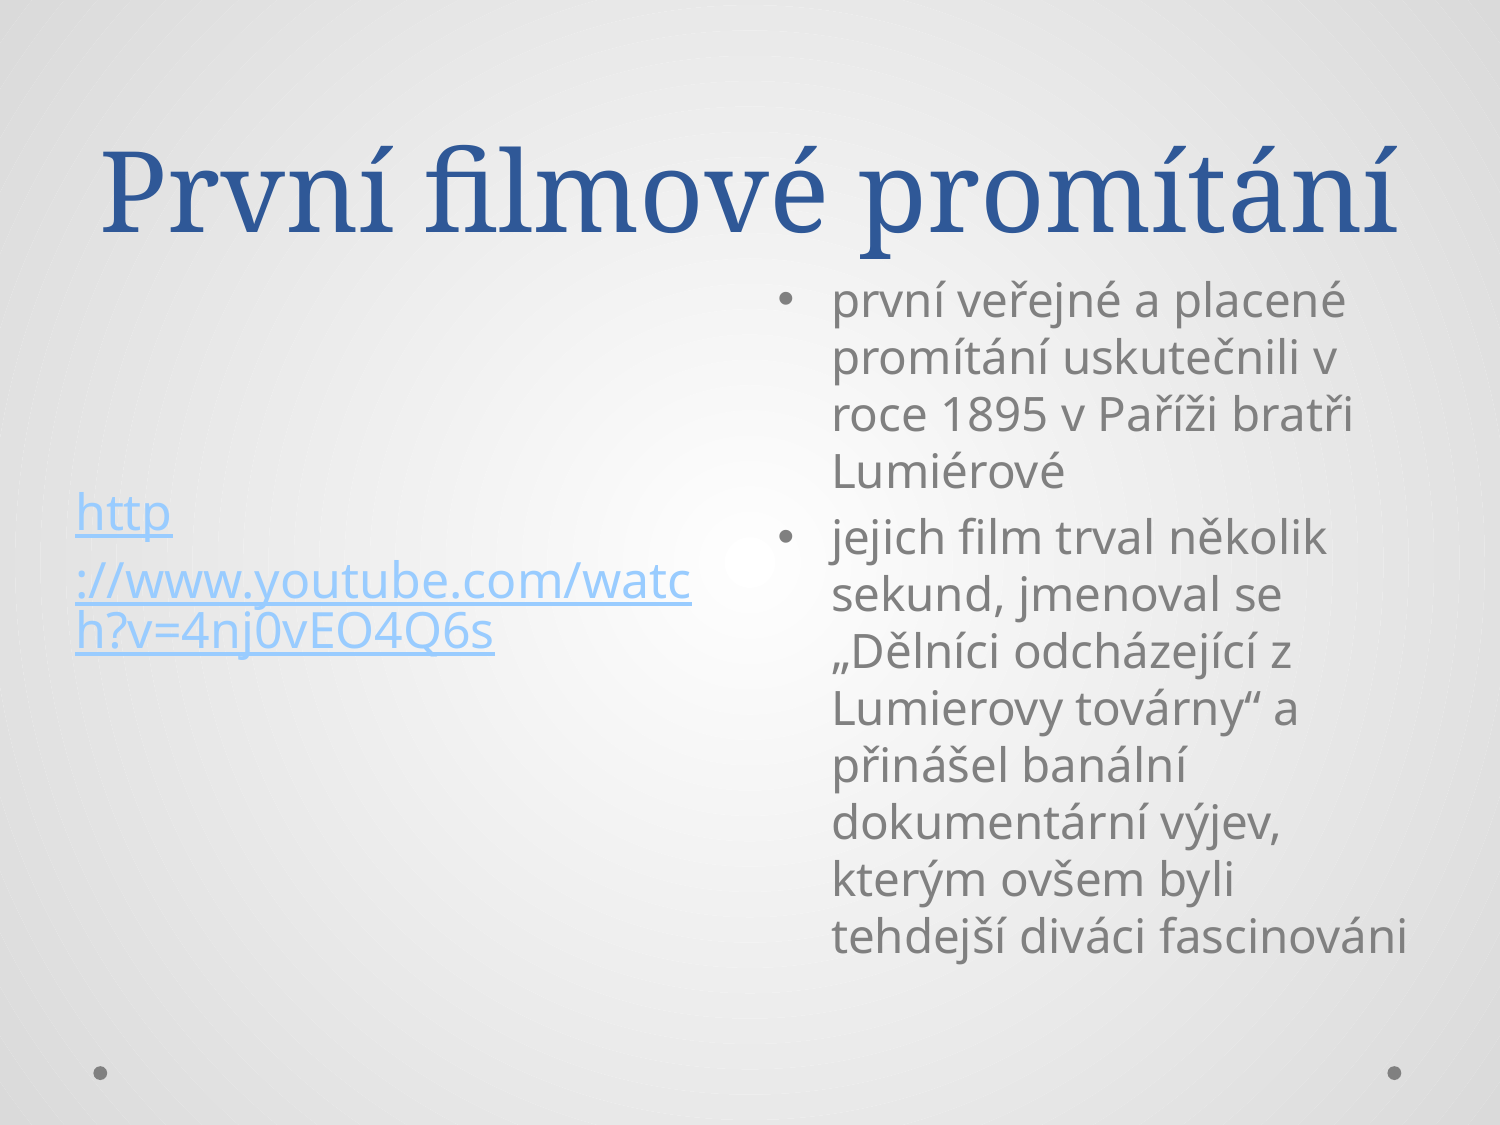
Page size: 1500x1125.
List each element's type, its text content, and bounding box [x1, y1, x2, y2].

list http://www.youtube.com/watch?v=4nj0vEO4Q6s [60, 262, 723, 1005]
title První filmové promítání [75, 0, 1425, 263]
list první veřejné a placené promítání uskutečnili v roce 1895 v Paříži bratři Lumiérové jejich film trval několik sekund, jmenoval se „Dělníci odcházející z Lumierovy továrny“ a přinášel banální dokumentární výjev, kterým ovšem byli tehdejší diváci fascinováni [762, 262, 1425, 1005]
